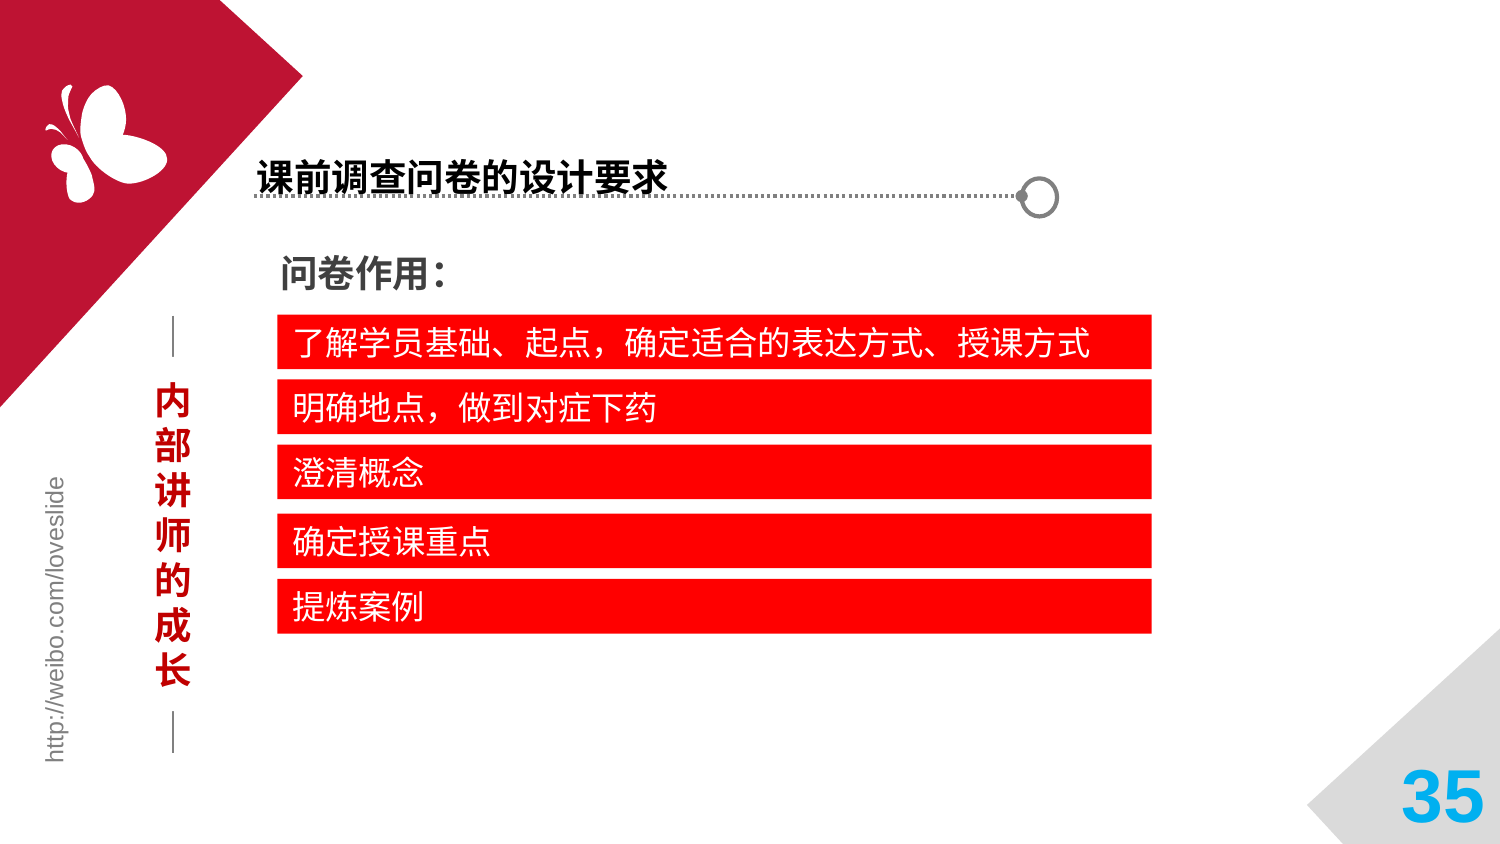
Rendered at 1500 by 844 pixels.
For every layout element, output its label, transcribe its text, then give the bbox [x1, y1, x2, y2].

text_box 明确地点，做到对症下药 [277, 379, 1152, 435]
text_box 内部讲师的成长 [177, 356, 211, 712]
text_box http://weibo.com/loveslide [30, 461, 76, 779]
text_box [253, 178, 1058, 217]
text_box 提炼案例 [277, 578, 1152, 634]
text_box 课前调查问卷的设计要求 [242, 124, 788, 207]
text_box 了解学员基础、起点，确定适合的表达方式、授课方式 [277, 314, 1152, 370]
text_box 35 [1376, 764, 1500, 822]
text_box [1306, 628, 1500, 844]
text_box [0, 0, 303, 408]
text_box 确定授课重点 [277, 513, 1152, 569]
text_box 澄清概念 [277, 444, 1152, 500]
text_box 内部讲师的成长 [135, 356, 168, 712]
text_box 问卷作用： [265, 220, 1388, 303]
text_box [44, 84, 168, 203]
